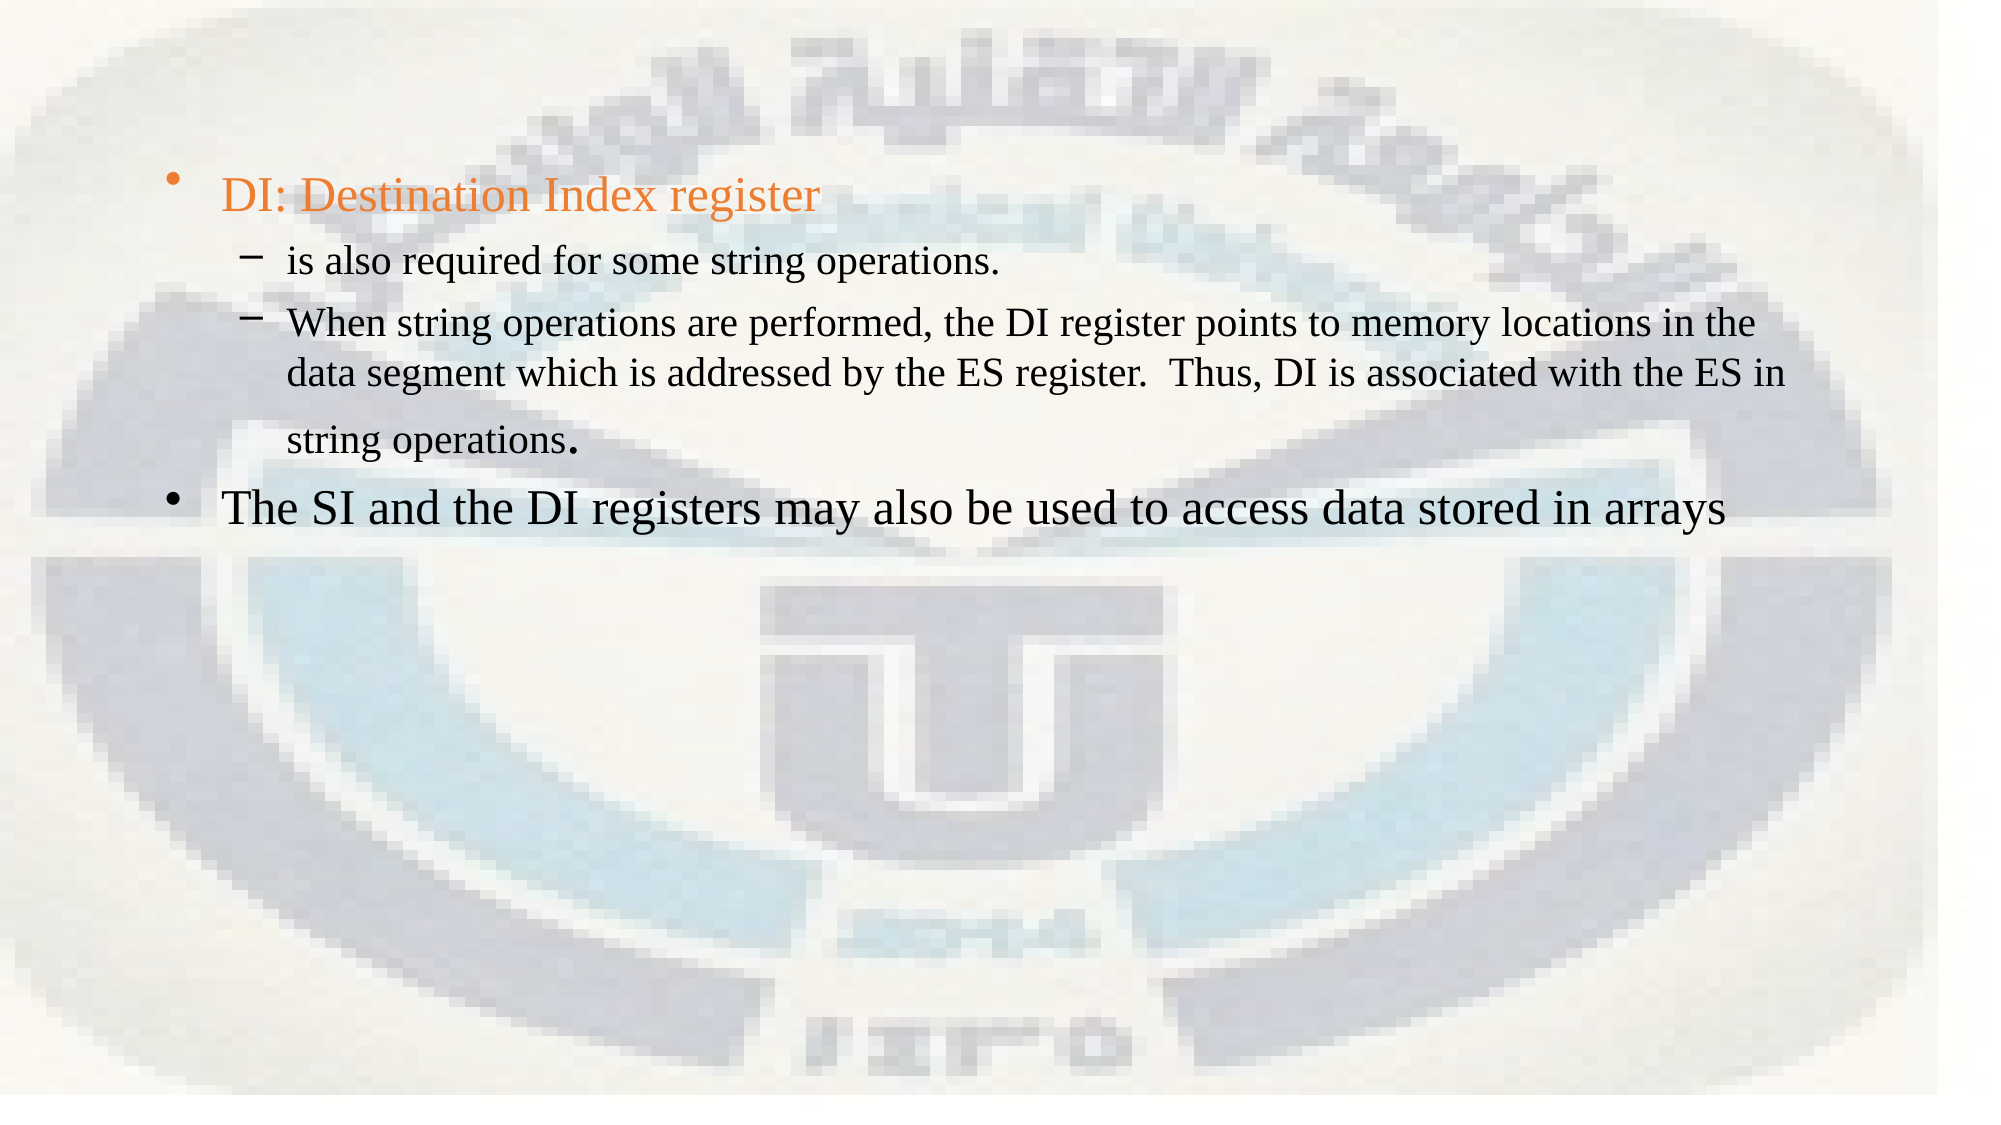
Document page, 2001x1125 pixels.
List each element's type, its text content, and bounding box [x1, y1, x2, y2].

text_box DI: Destination Index register is also required for some string operations. When string operations are performed, the DI register points to memory locations in the data segment which is addressed by the ES register. Thus, DI is associated with the ES in string operations. The SI and the DI registers may also be used to access data stored in arrays [150, 137, 1850, 975]
text_box Label Operator Operand[s] ;Comment INIT: mov ax, bx ; Copy contents of bx into ax Label - INIT: Operator - mov Operands - ax and bx Comment - alphanumeric string between ; and \n Not case sensitive Unlike other assemblers, destination operand is first mov is the mnemonic that the assembler translates into an opcode [0, 0, 2000, 1125]
